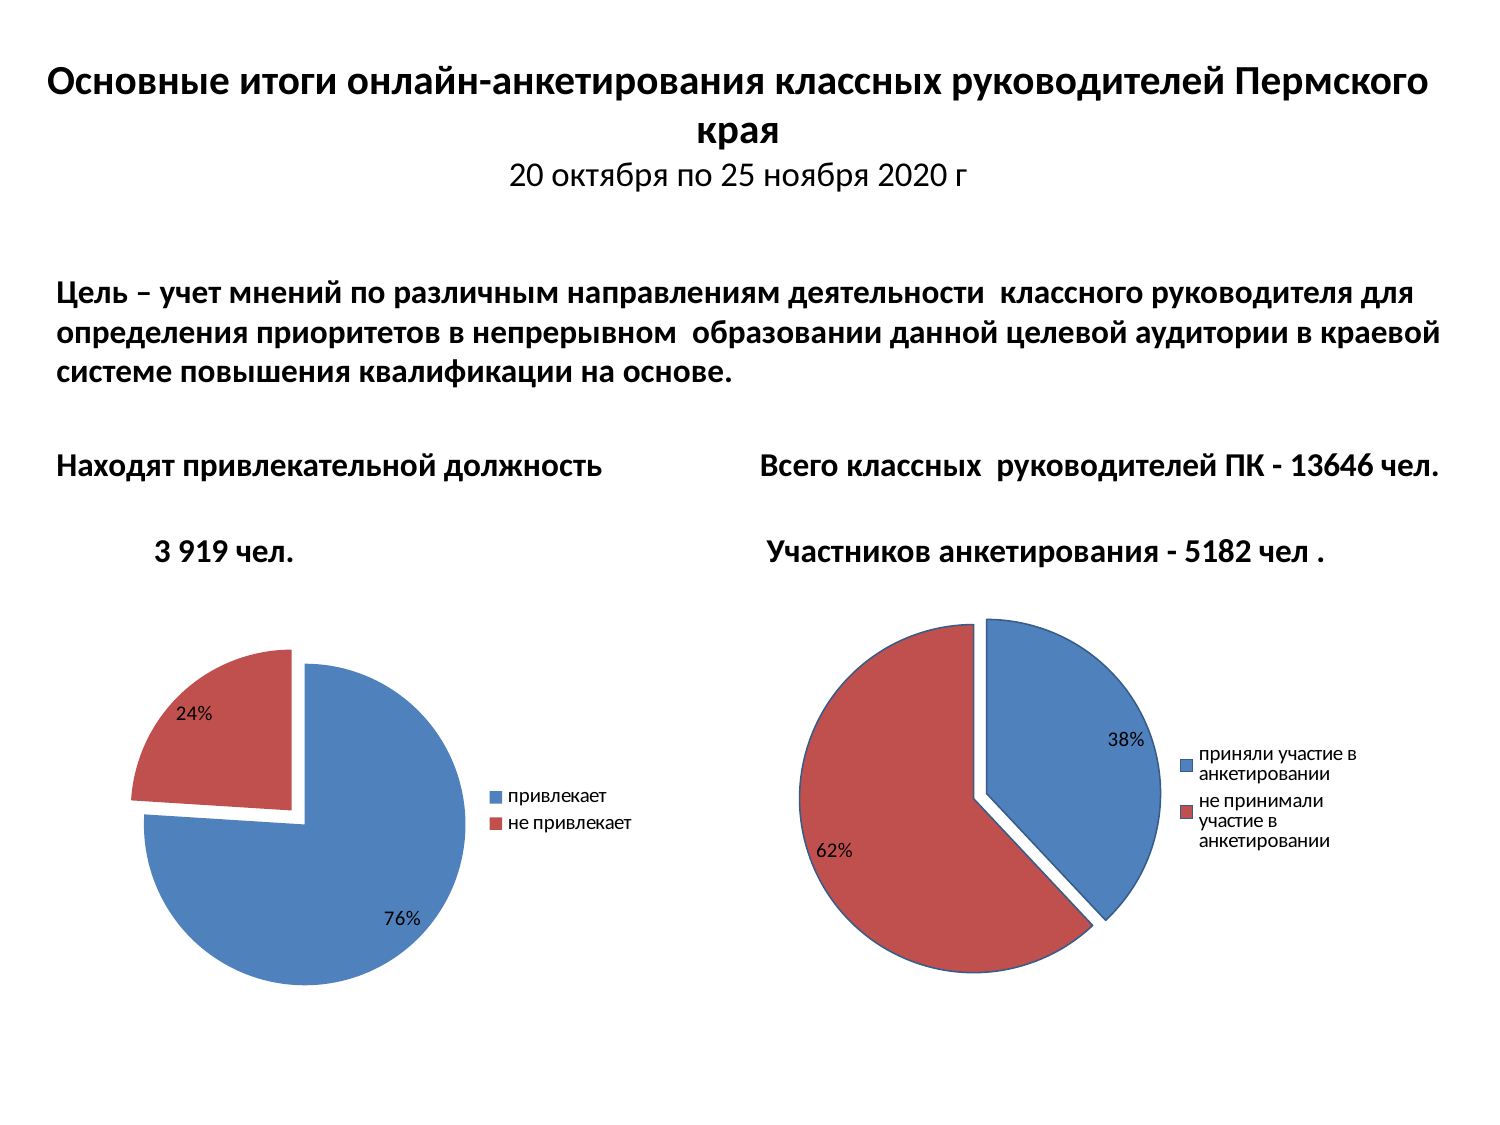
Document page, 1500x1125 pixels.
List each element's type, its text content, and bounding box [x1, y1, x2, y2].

chart [773, 550, 1377, 1048]
chart [100, 574, 656, 1048]
list Цель – учет мнений по различным направлениям деятельности классного руководителя для определения приоритетов в непрерывном образовании данной целевой аудитории в краевой системе повышения квалификации на основе. Находят привлекательной должность Всего классных руководителей ПК - 13646 чел. 3 919 чел. Участников анкетирования - 5182 чел . [41, 262, 1459, 1059]
title Основные итоги онлайн-анкетирования классных руководителей Пермского края 20 октября по 25 ноября 2020 г [29, 45, 1447, 244]
